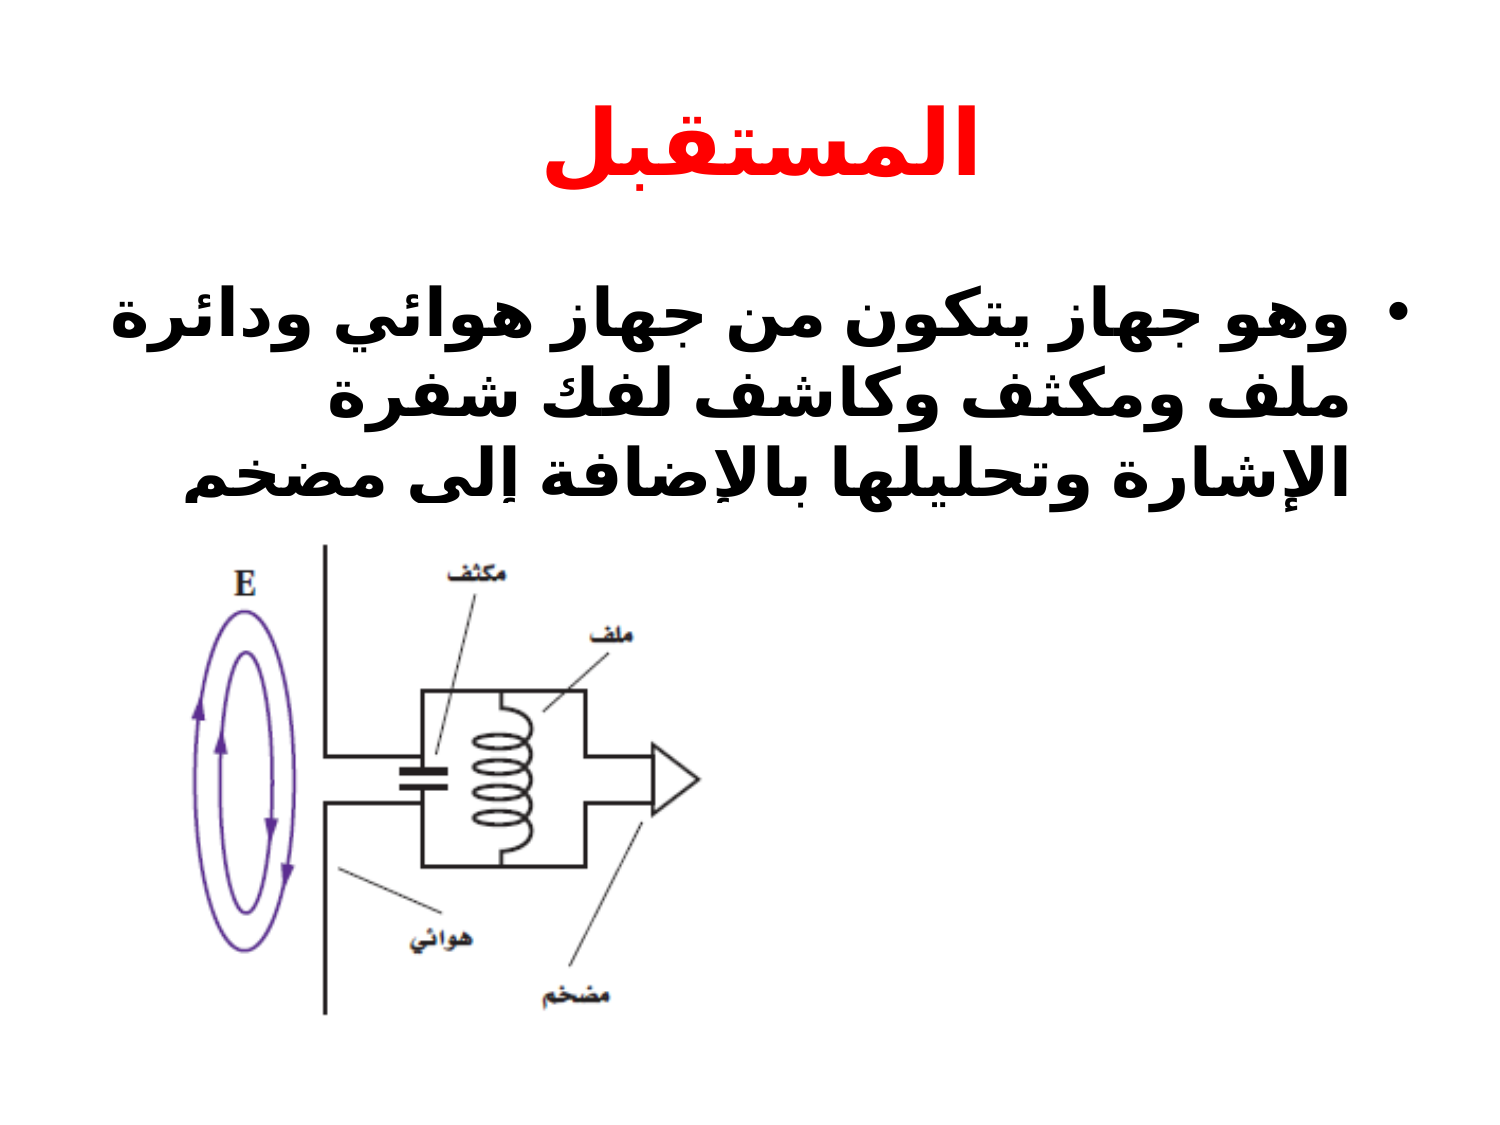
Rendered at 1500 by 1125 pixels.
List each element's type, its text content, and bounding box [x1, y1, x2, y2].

list وهو جهاز يتكون من جهاز هوائي ودائرة ملف ومكثف وكاشف لفك شفرة الإشارة وتحليلها بالإضافة إلى مضخم [75, 262, 1425, 1005]
title المستقبل [75, 45, 1425, 233]
picture [147, 503, 780, 1048]
